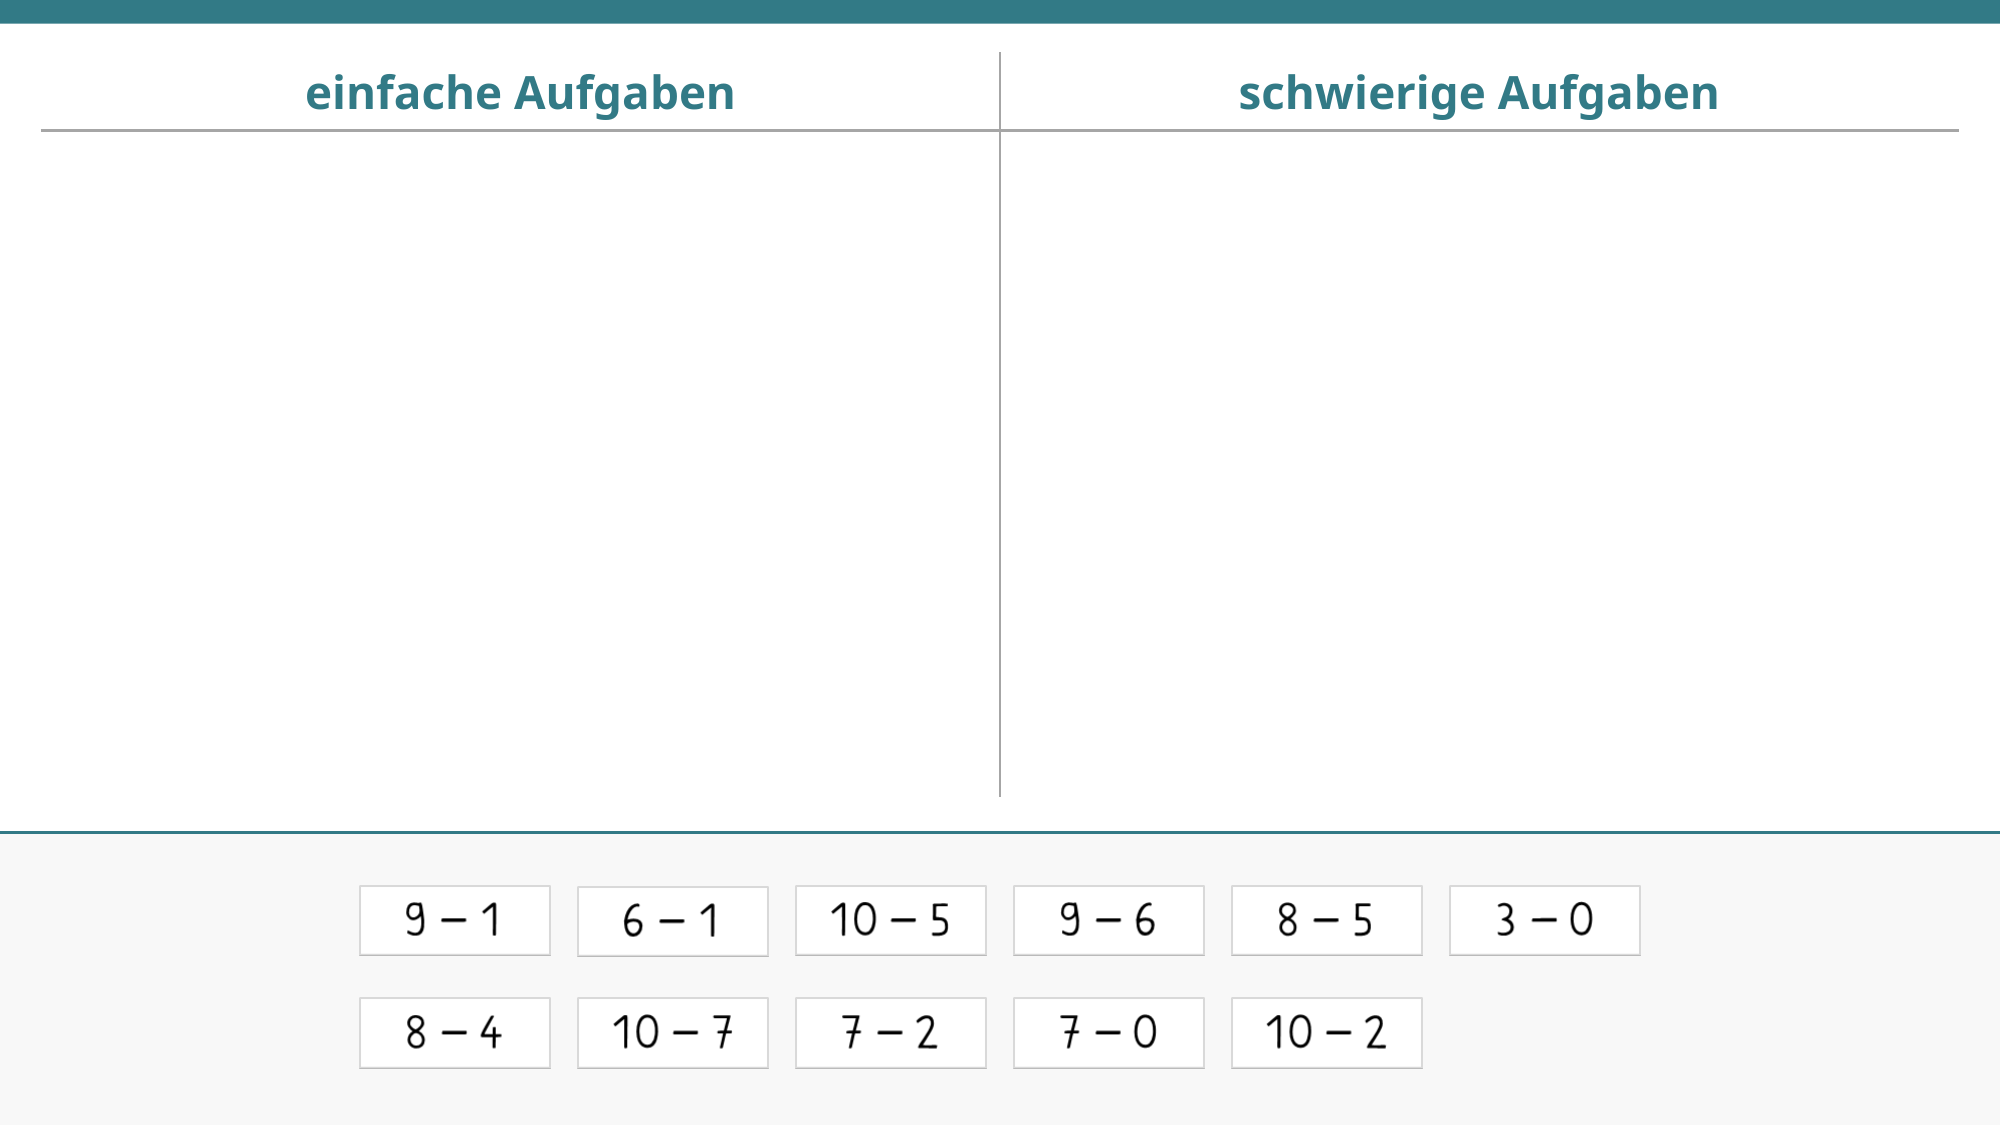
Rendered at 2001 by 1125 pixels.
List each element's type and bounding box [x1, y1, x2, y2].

picture [577, 886, 769, 976]
picture [1231, 997, 1423, 1087]
picture [577, 997, 769, 1087]
picture [1013, 997, 1205, 1087]
picture [359, 885, 551, 975]
picture [1013, 885, 1205, 975]
picture [359, 997, 551, 1087]
picture [795, 997, 987, 1087]
picture [795, 885, 987, 976]
picture [1449, 885, 1641, 975]
picture [1231, 885, 1423, 975]
